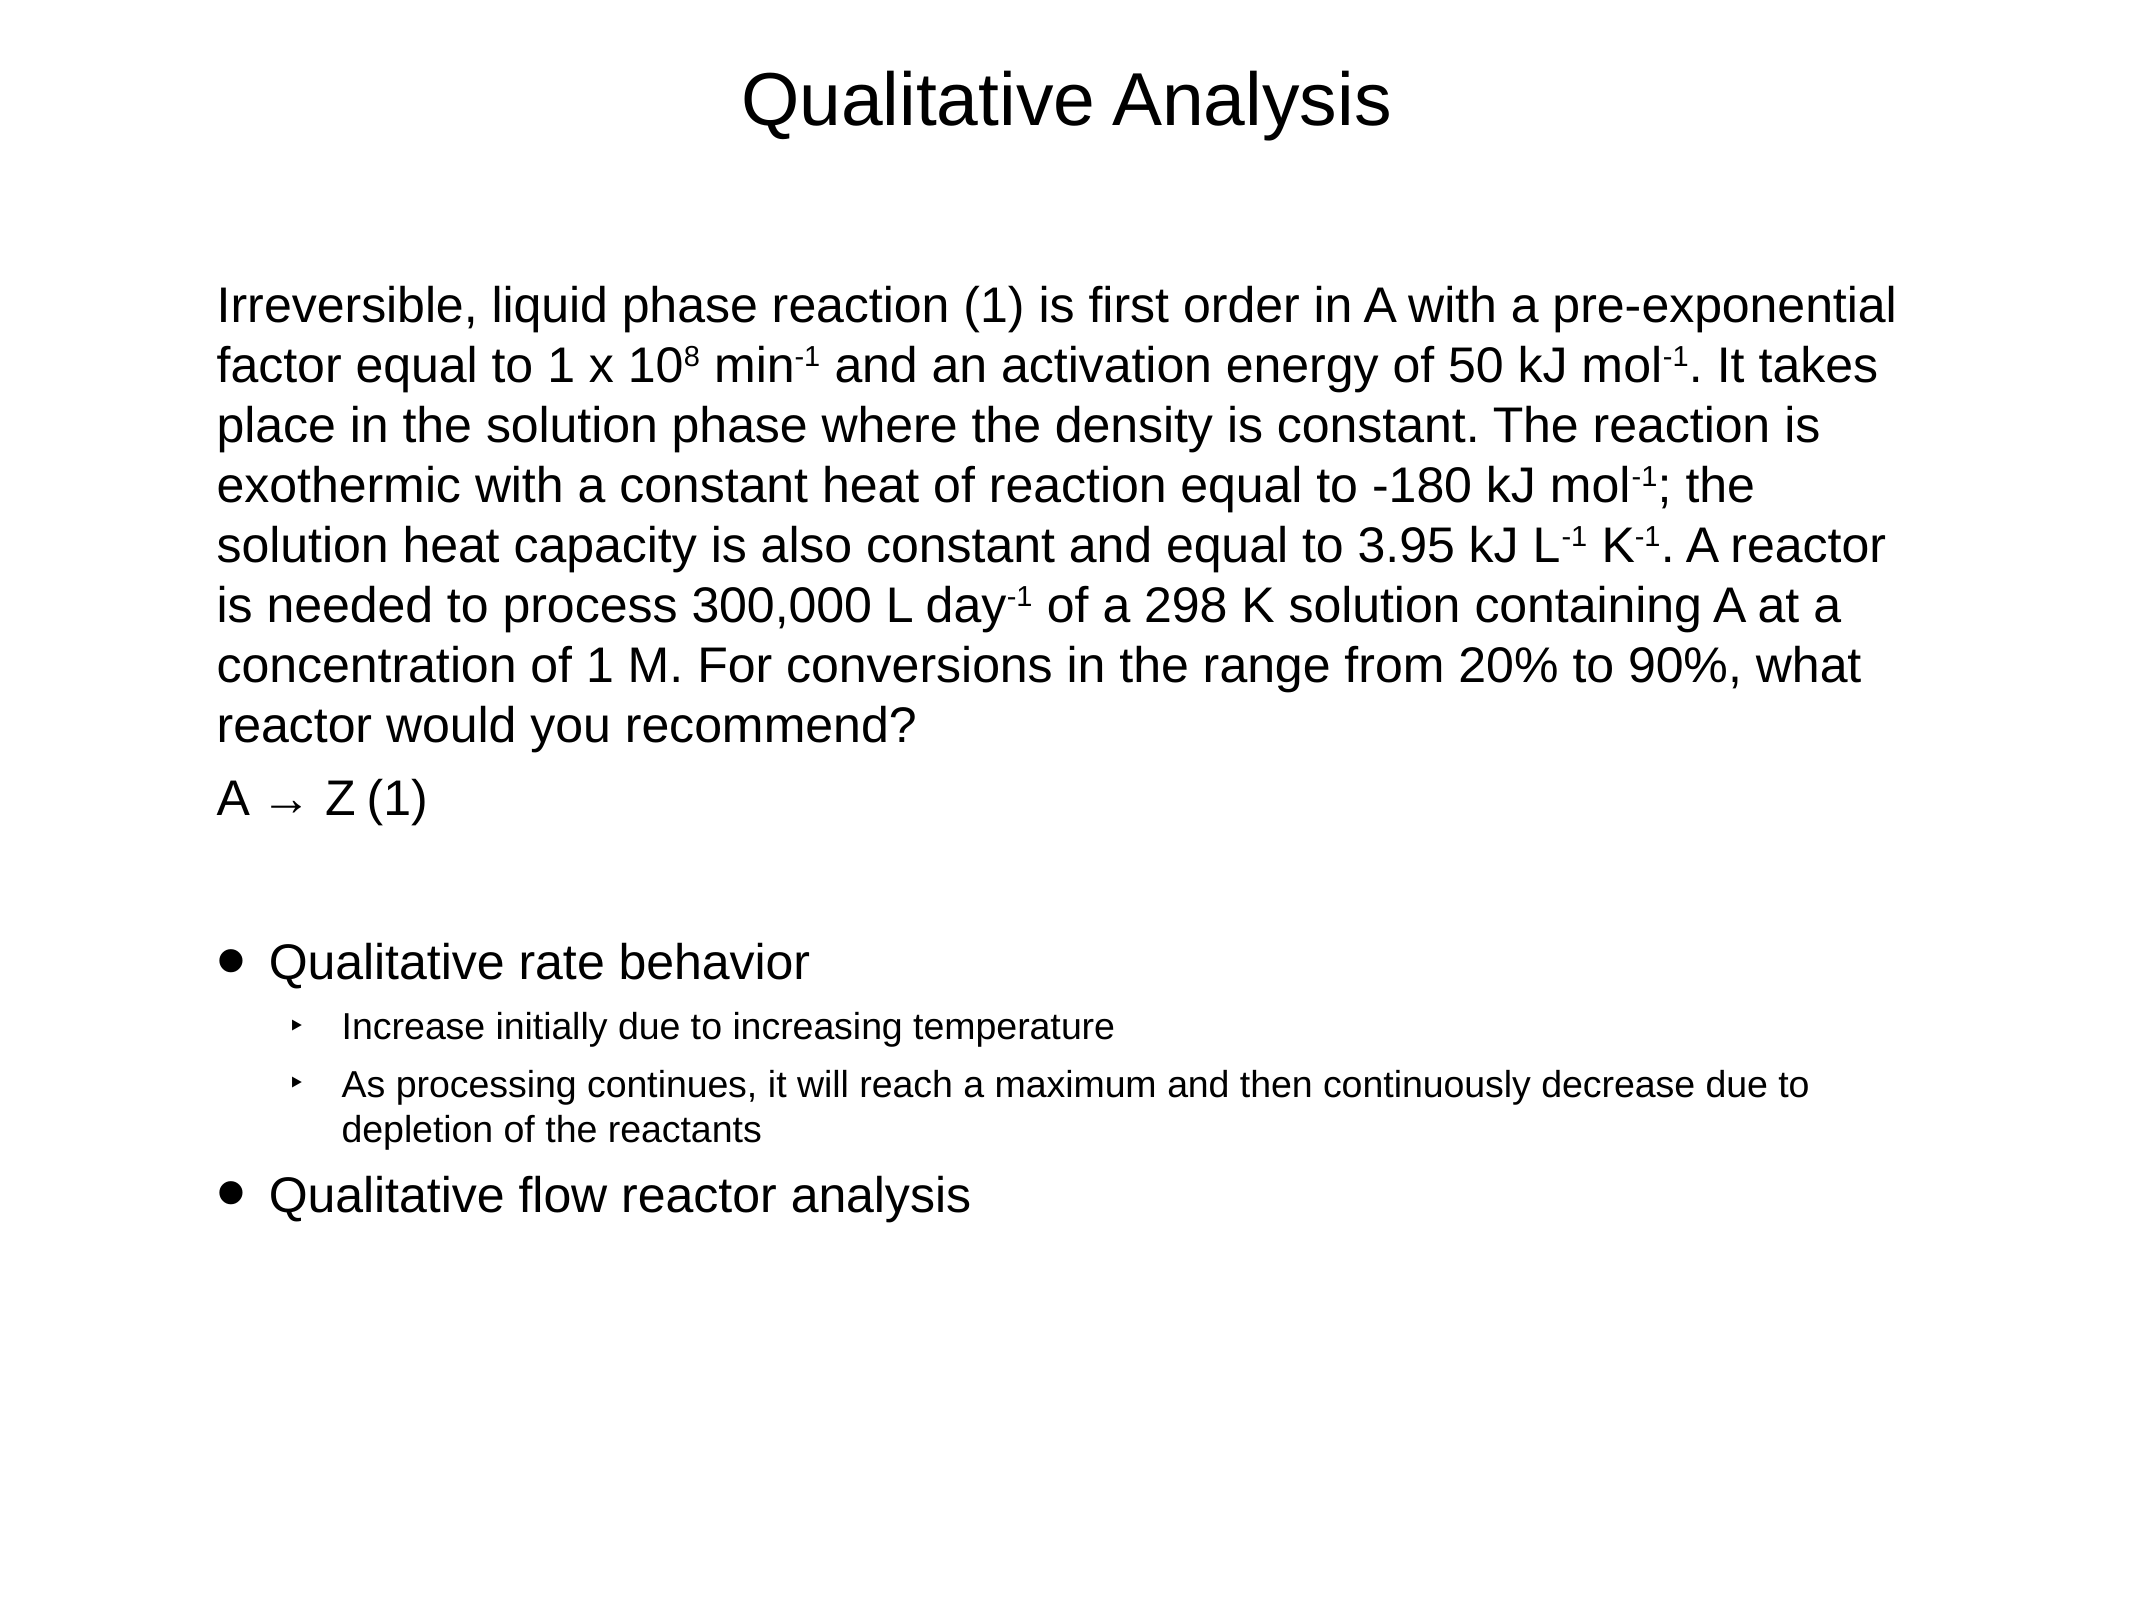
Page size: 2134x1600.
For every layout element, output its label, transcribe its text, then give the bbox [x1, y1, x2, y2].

list Irreversible, liquid phase reaction (1) is first order in A with a pre-exponential factor equal to 1 x 108 min-1 and an activation energy of 50 kJ mol-1. It takes place in the solution phase where the density is constant. The reaction is exothermic with a constant heat of reaction equal to -180 kJ mol-1; the solution heat capacity is also constant and equal to 3.95 kJ L-1 K-1. A reactor is needed to process 300,000 L day-1 of a 298 K solution containing A at a concentration of 1 M. For conversions in the range from 20% to 90%, what reactor would you recommend? A → Z (1) Qualitative rate behavior Increase initially due to increasing temperature As processing continues, it will reach a maximum and then continuously decrease due to depletion of the reactants Qualitative flow reactor analysis [208, 264, 1925, 1463]
title Qualitative Analysis [208, 41, 1925, 250]
